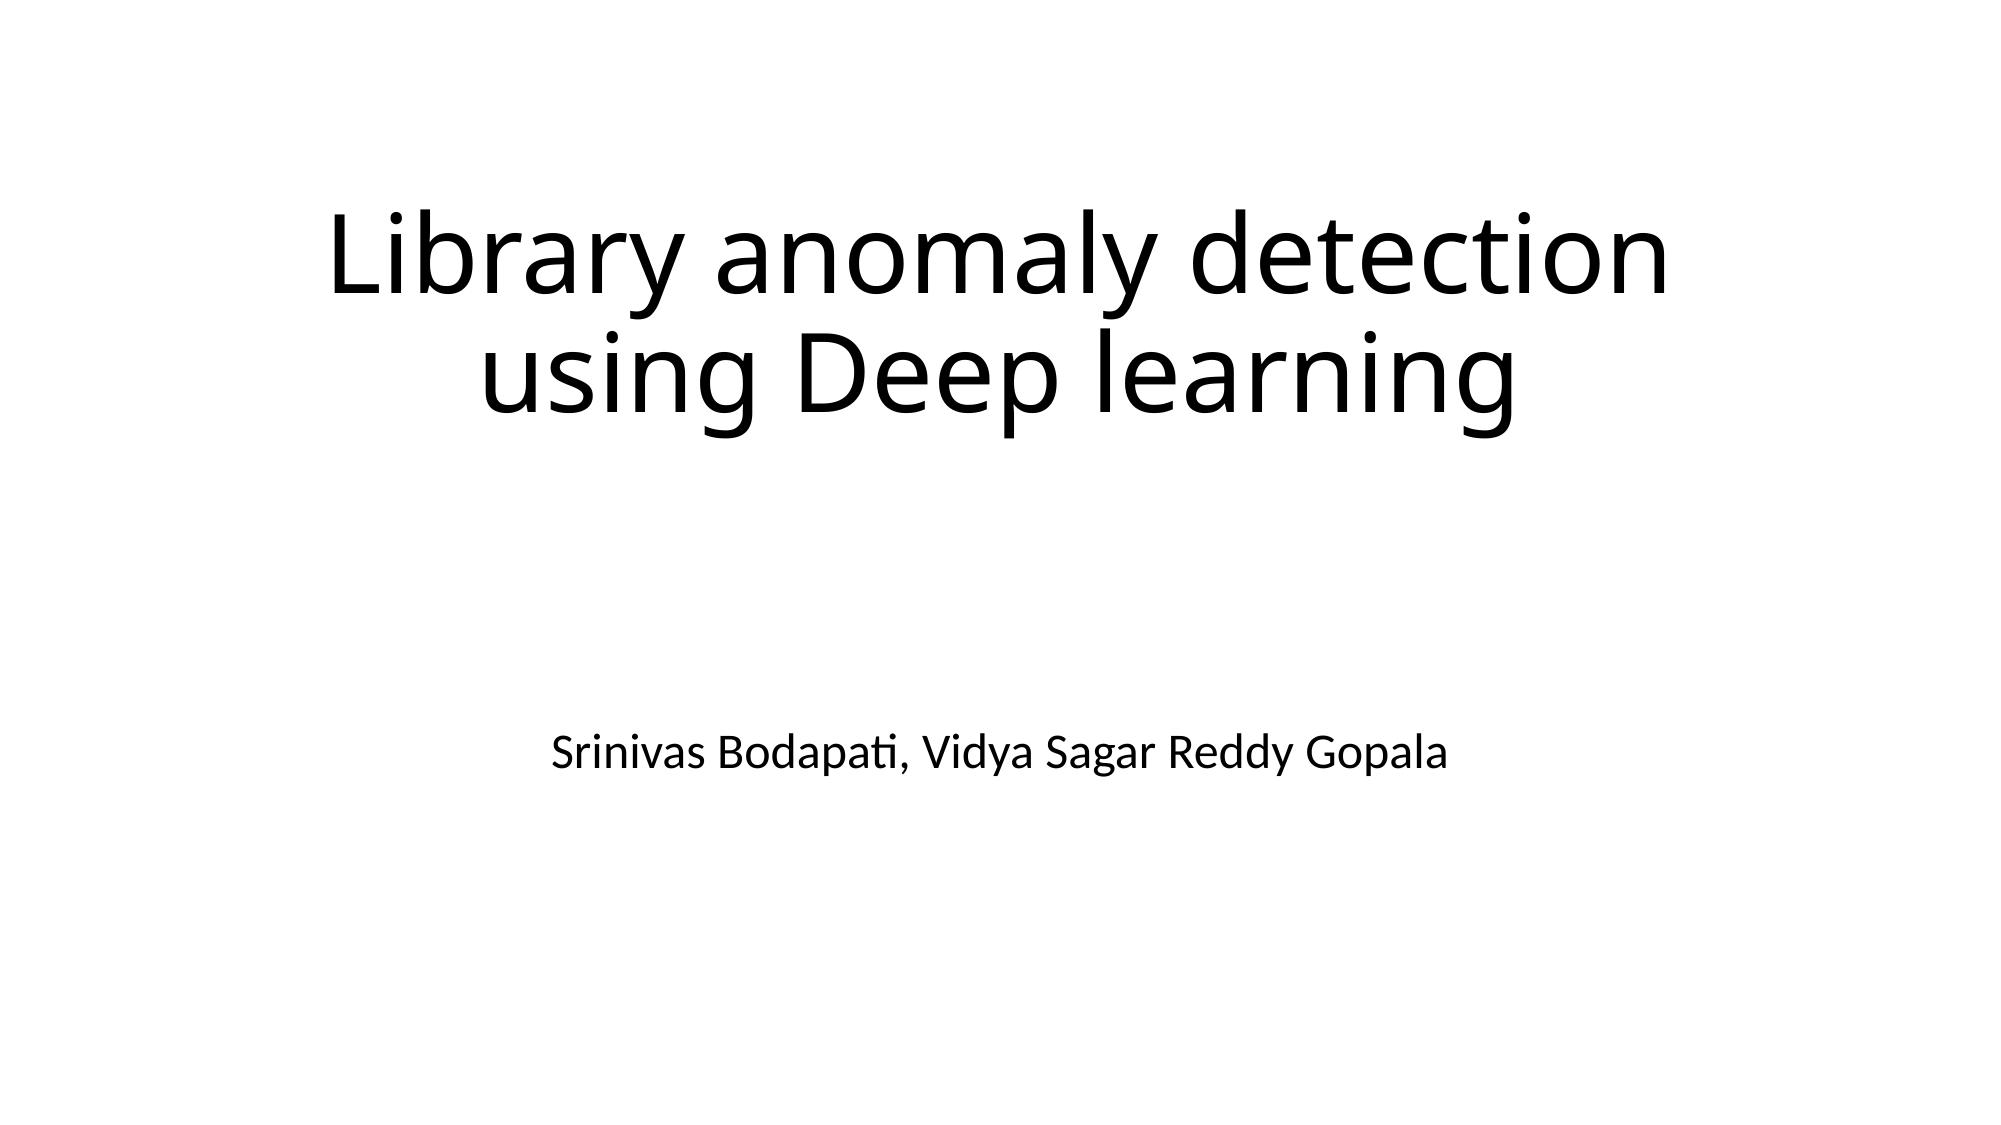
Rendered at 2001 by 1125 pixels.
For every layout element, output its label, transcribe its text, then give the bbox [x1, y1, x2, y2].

subtitle Srinivas Bodapati, Vidya Sagar Reddy Gopala [249, 718, 1750, 863]
title Library anomaly detection using Deep learning [249, 184, 1750, 576]
